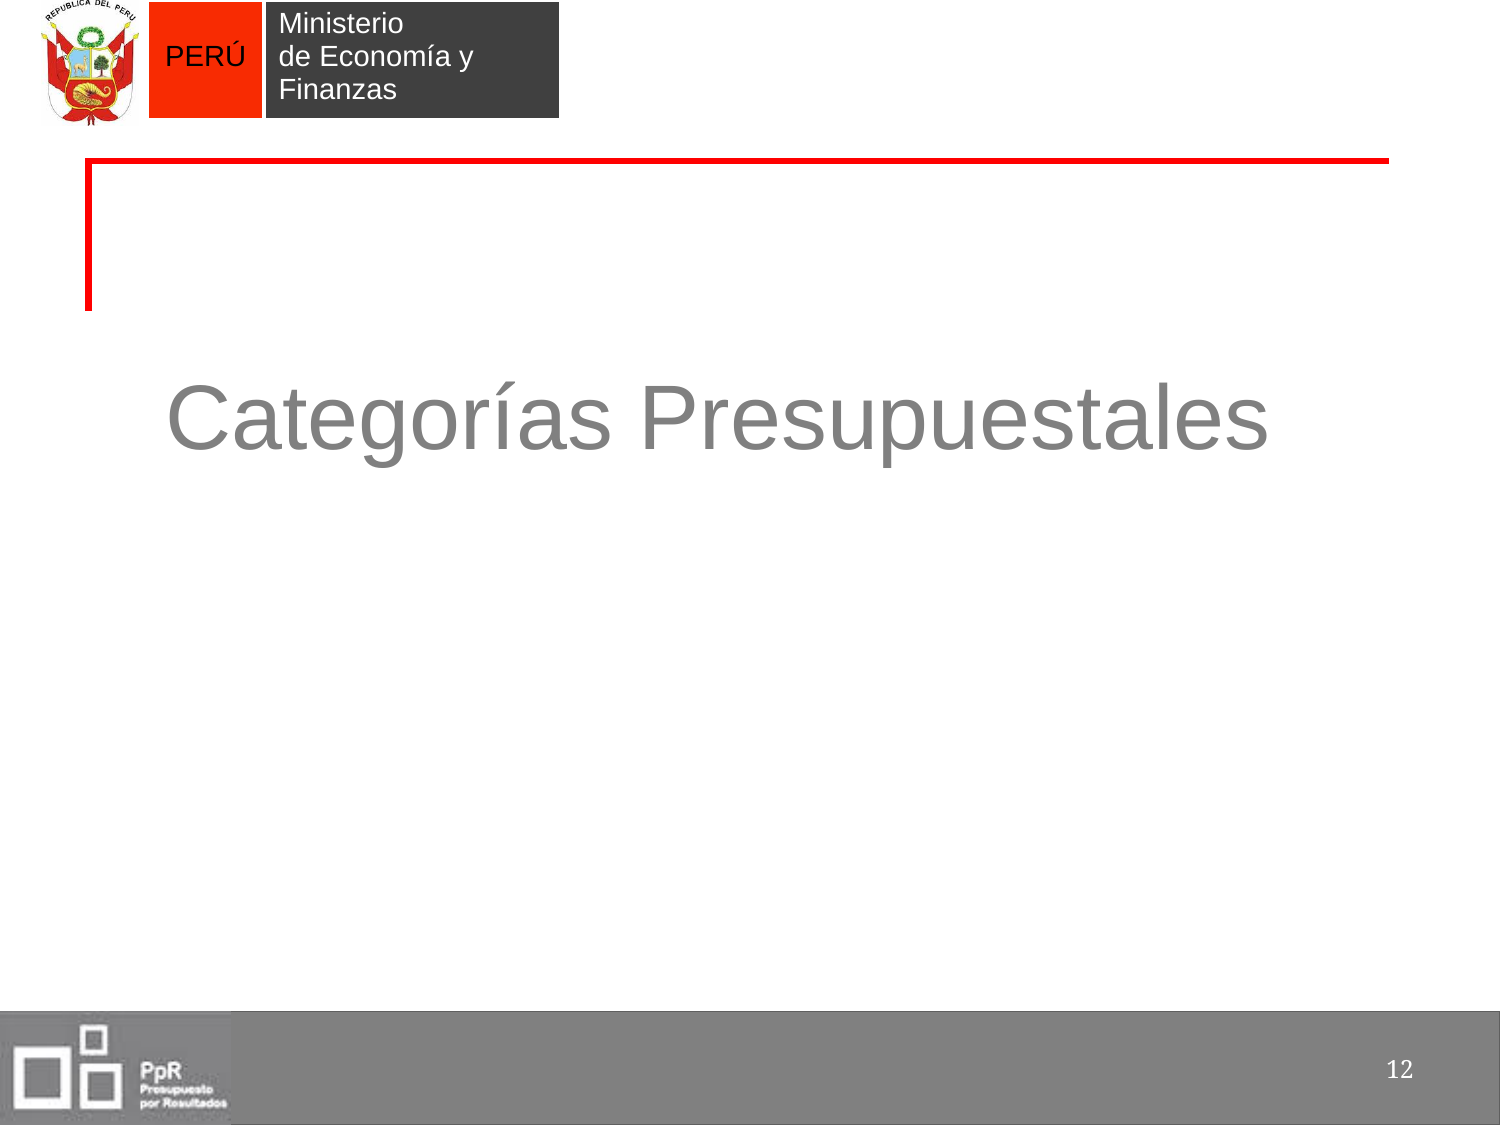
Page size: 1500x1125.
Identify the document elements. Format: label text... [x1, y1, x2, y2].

picture [41, 0, 139, 126]
title Categorías Presupuestales [149, 231, 1401, 595]
slide_number 12 [1078, 1020, 1430, 1096]
picture [0, 1011, 231, 1125]
